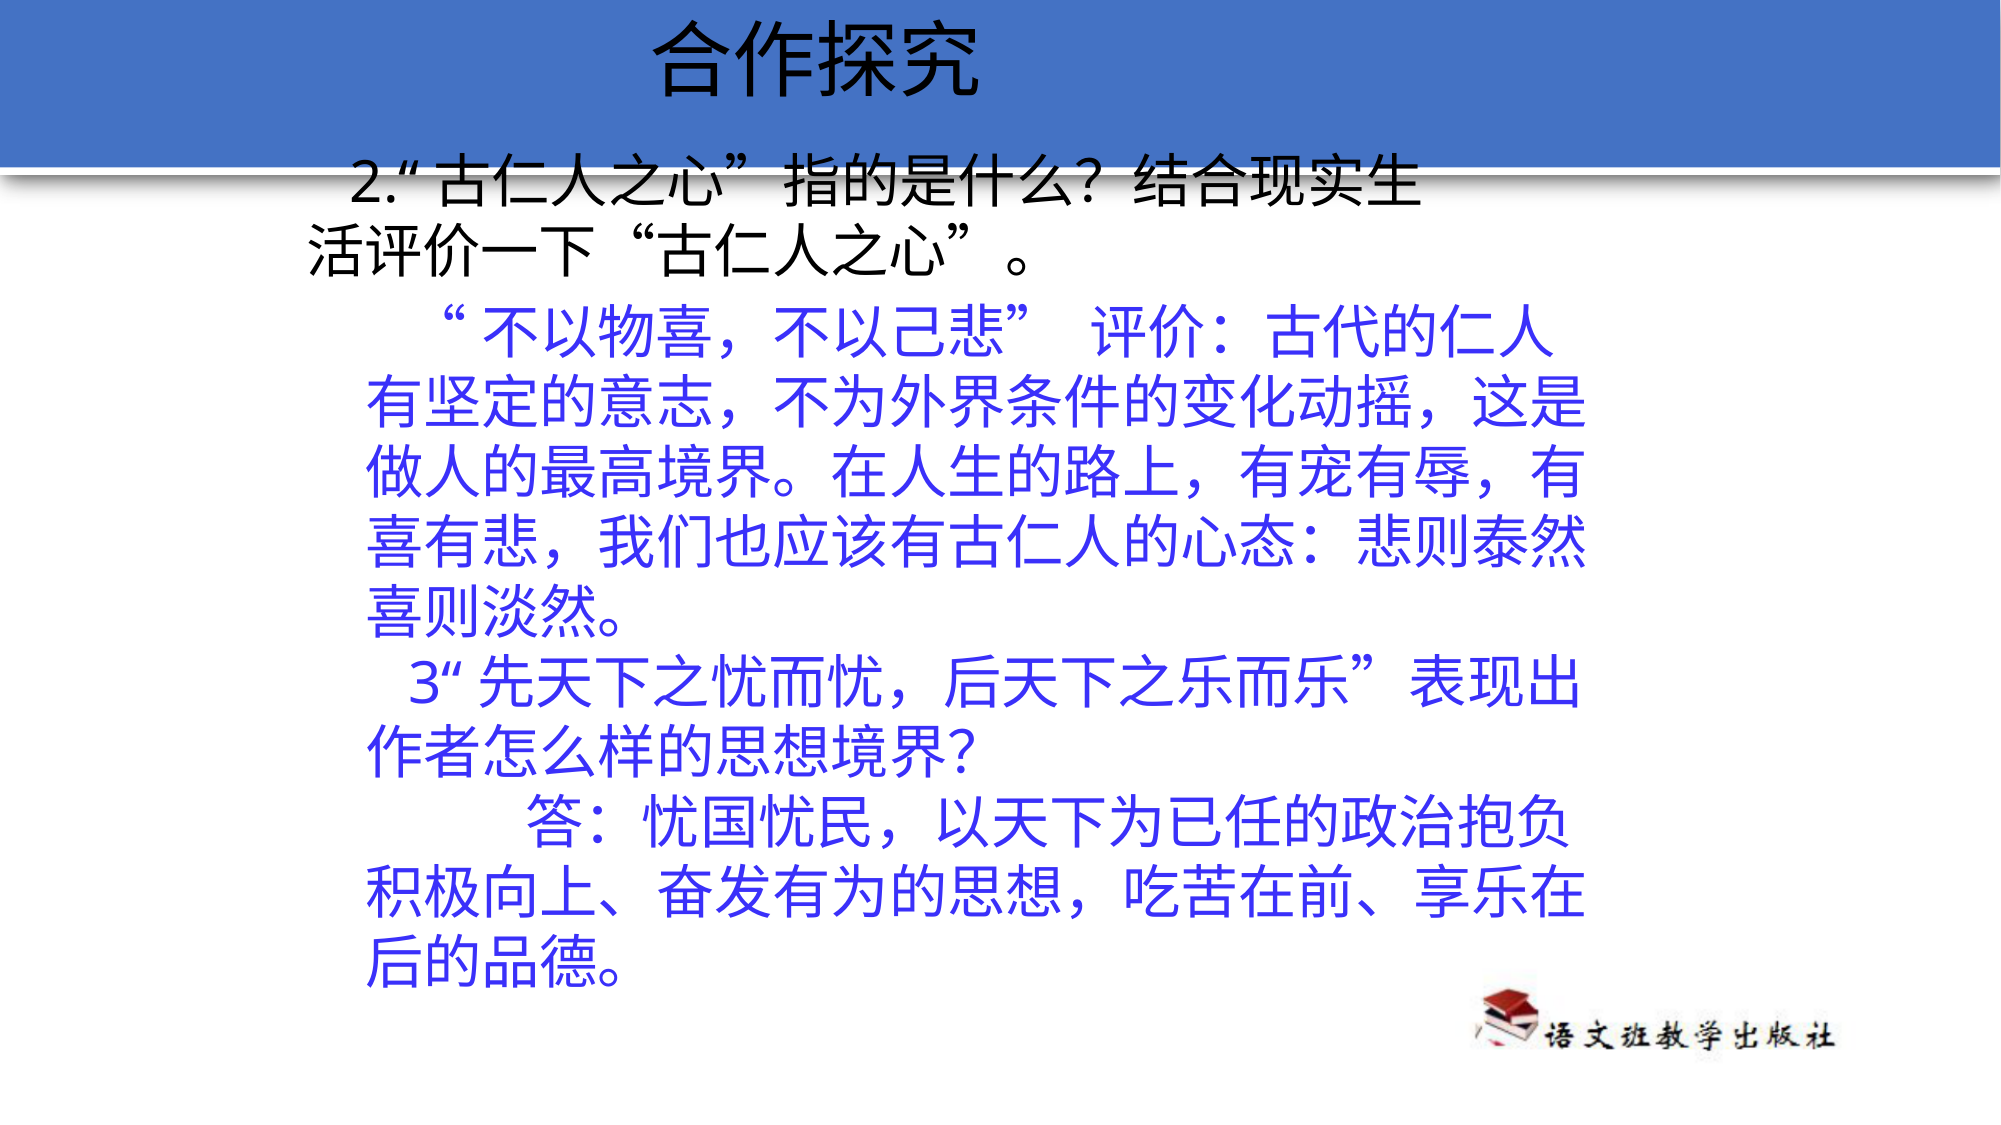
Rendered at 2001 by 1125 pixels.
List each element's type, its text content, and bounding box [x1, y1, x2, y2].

text_box “不以物喜，不以己悲” 评价：古代的仁人有坚定的意志，不为外界条件的变化动摇，这是做人的最高境界。在人生的路上，有宠有辱，有喜有悲，我们也应该有古仁人的心态：悲则泰然喜则淡然。 3“先天下之忧而忧，后天下之乐而乐”表现出作者怎么样的思想境界？ 答：忧国忧民，以天下为已任的政治抱负积极向上、奋发有为的思想，吃苦在前、享乐在后的品德。 [350, 288, 1609, 1003]
text_box 2.“古仁人之心”指的是什么？结合现实生活评价一下“古仁人之心”。 [291, 137, 1458, 362]
picture [0, 0, 2001, 1125]
text_box 合作探究 [634, 0, 997, 115]
